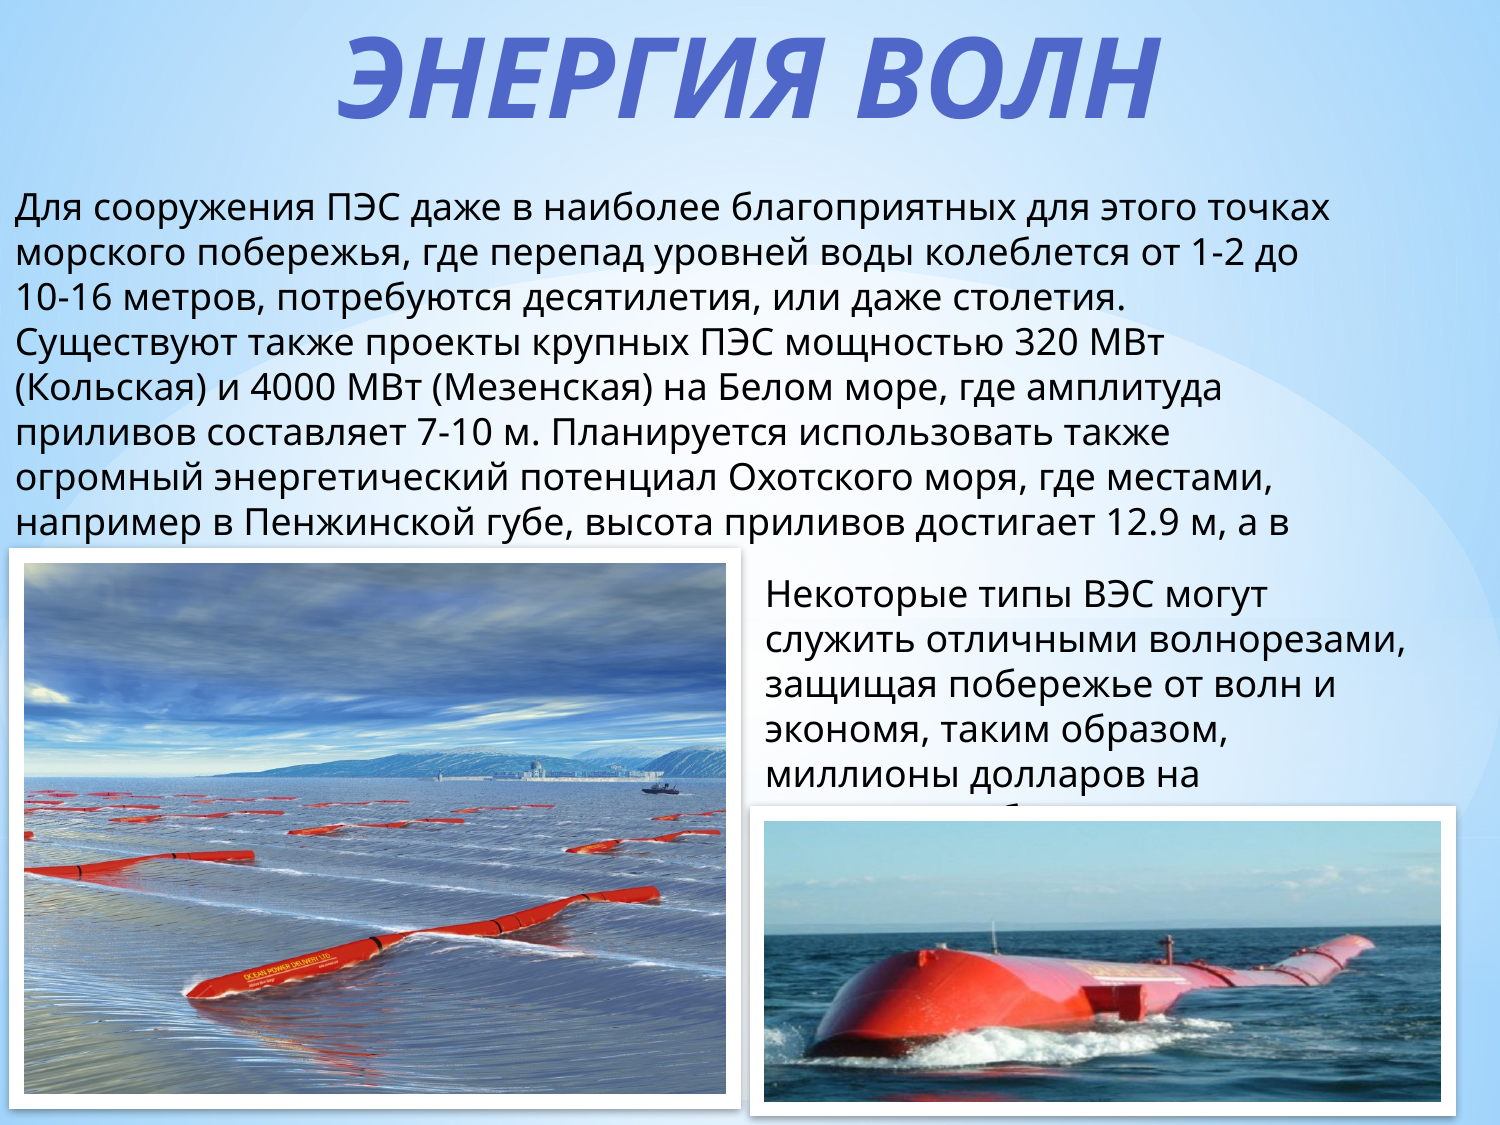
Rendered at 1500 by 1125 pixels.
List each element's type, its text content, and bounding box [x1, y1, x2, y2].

picture [763, 820, 1442, 1102]
text_box Для сооружения ПЭС даже в наиболее благоприятных для этого точках морского побережья, где перепад уровней воды колеблется от 1-2 до 10-16 метров, потребуются десятилетия, или даже столетия. Существуют также проекты крупных ПЭС мощностью 320 МВт (Кольская) и 4000 МВт (Мезенская) на Белом море, где амплитуда приливов составляет 7-10 м. Планируется использовать также огромный энергетический потенциал Охотского моря, где местами, например в Пенжинской губе, высота приливов достигает 12.9 м, а в Гижигинской губе - 12-14 м . [0, 175, 1365, 596]
text_box Энергия волн [322, 0, 1178, 148]
text_box Некоторые типы ВЭС могут служить отличными волнорезами, защищая побережье от волн и экономя, таким образом, миллионы долларов на сооружение бетонных волнорезов. [749, 562, 1435, 804]
picture [23, 562, 727, 1095]
